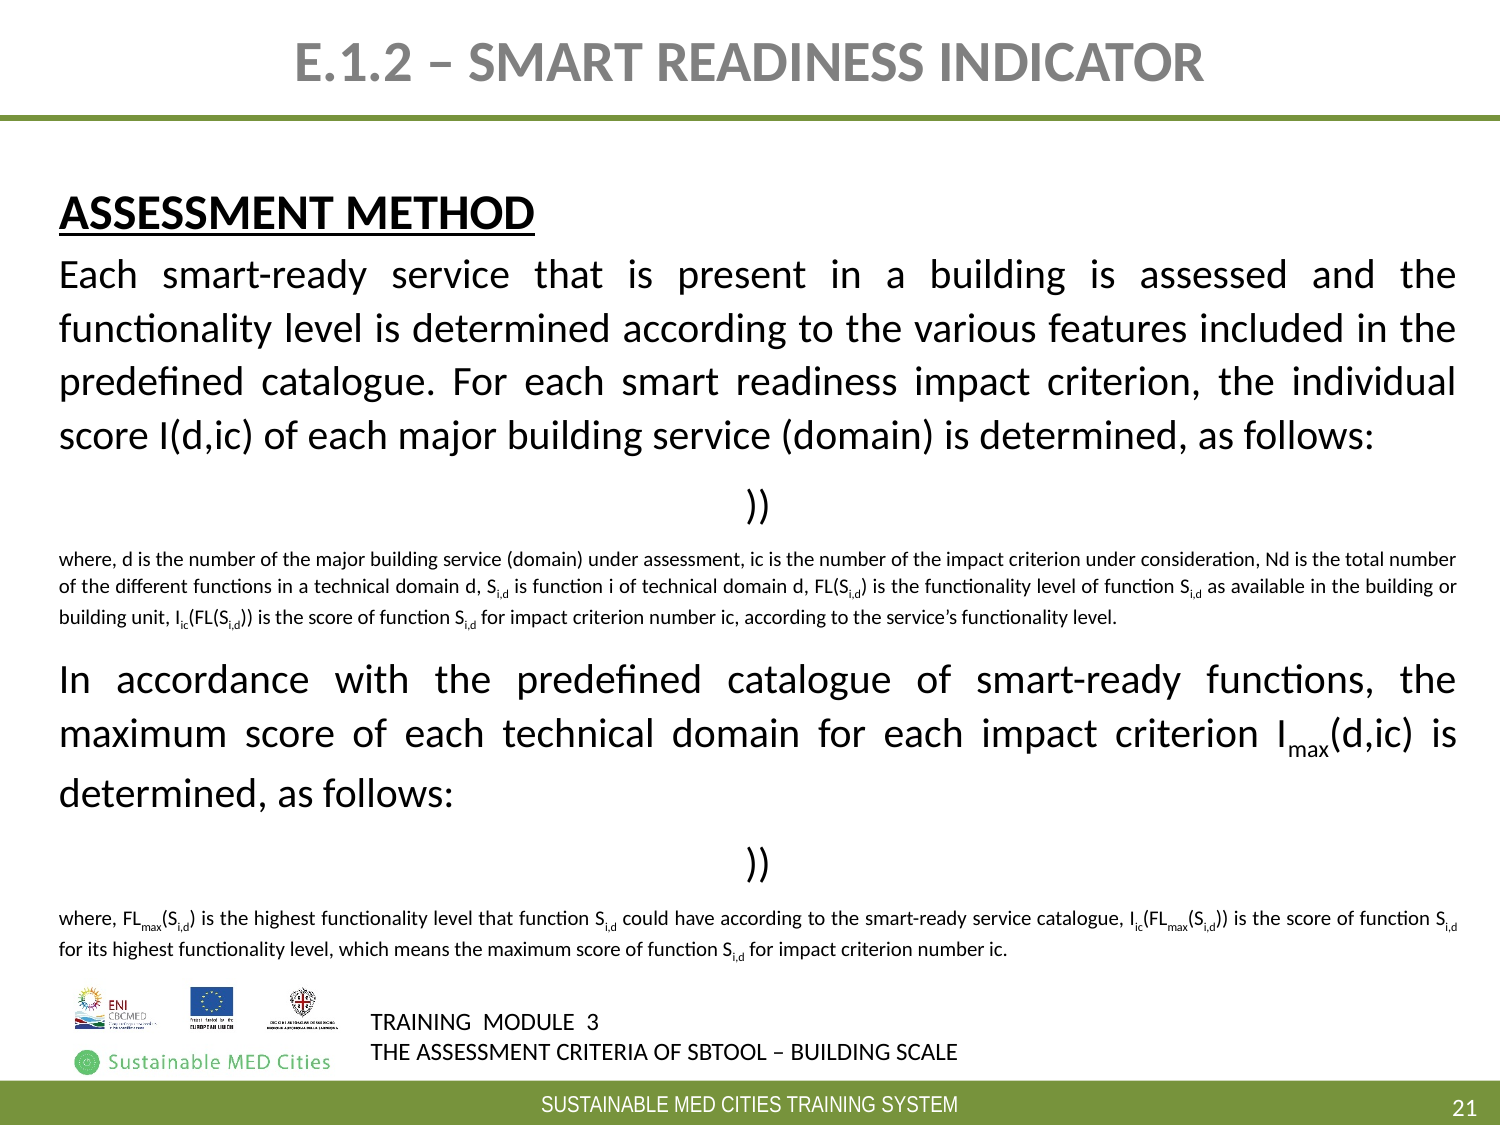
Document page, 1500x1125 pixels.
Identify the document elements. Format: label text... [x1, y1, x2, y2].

title E.1.2 – SMART READINESS INDICATOR [0, 0, 1500, 117]
text_box ASSESSMENT METHOD [43, 171, 1106, 257]
picture [62, 978, 356, 1080]
slide_number 21 [1142, 1076, 1493, 1125]
